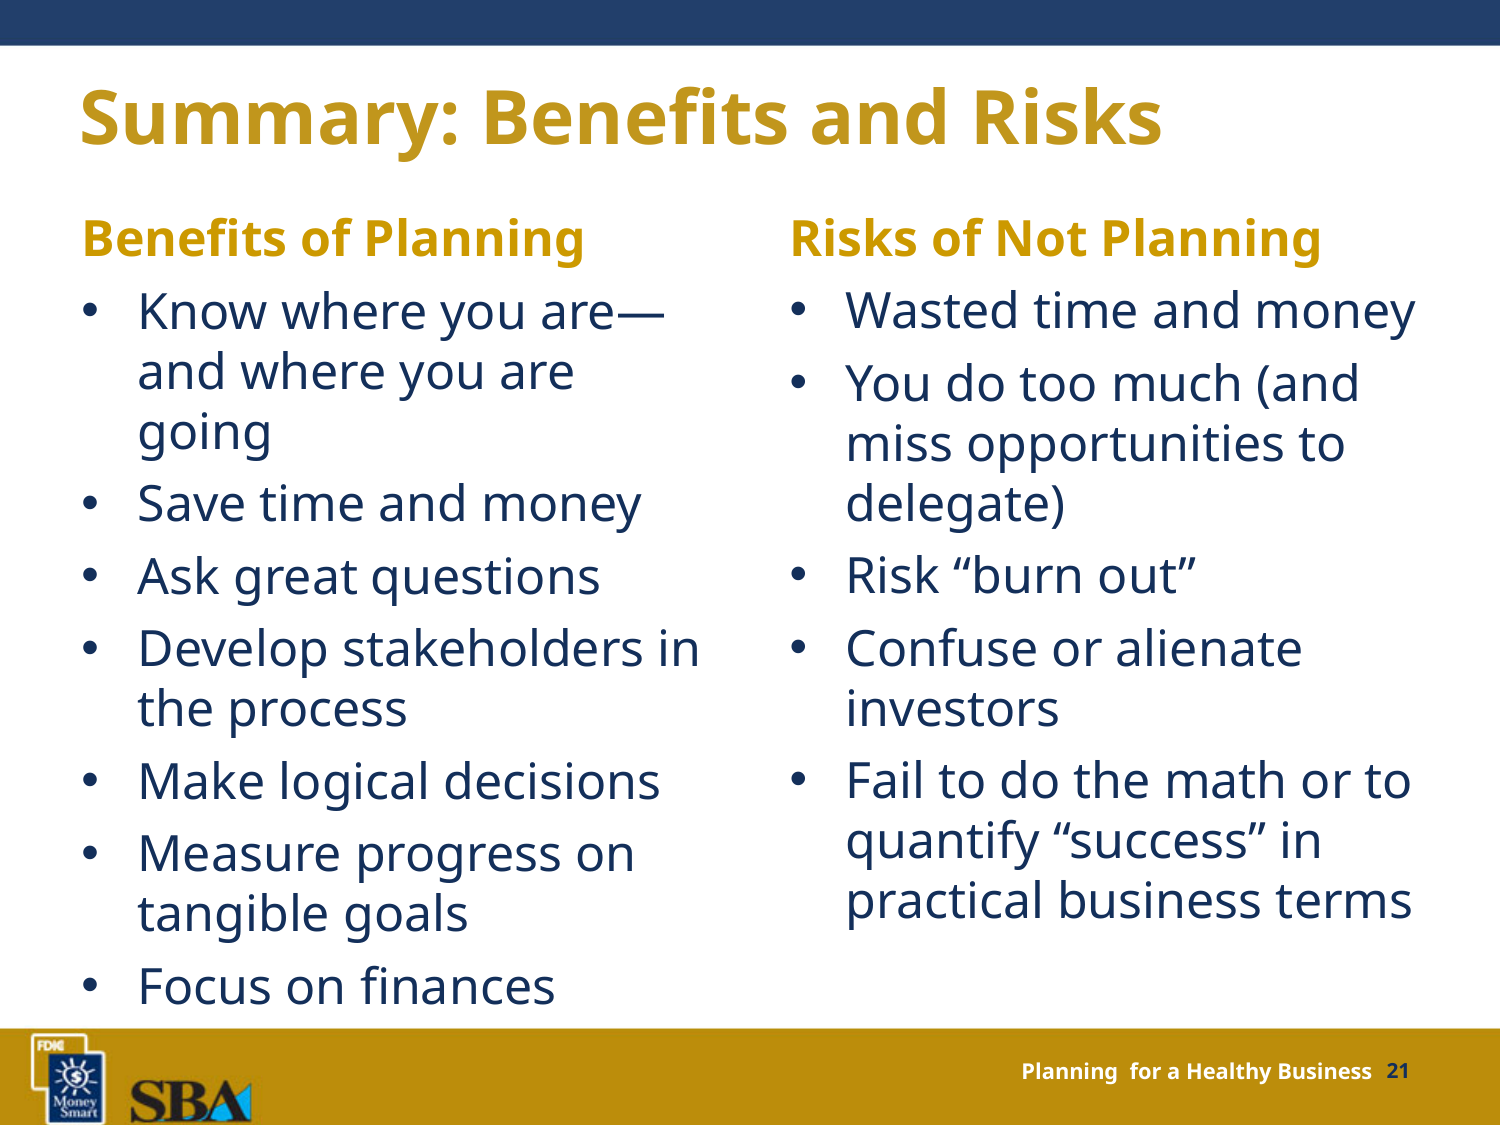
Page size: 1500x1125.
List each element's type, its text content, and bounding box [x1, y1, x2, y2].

list Benefits of Planning Know where you are—and where you are going Save time and money Ask great questions Develop stakeholders in the process Make logical decisions Measure progress on tangible goals Focus on finances [66, 199, 727, 900]
title Summary: Benefits and Risks [64, 62, 1415, 163]
picture [0, 0, 1500, 1125]
text_box Risks of Not Planning Wasted time and money You do too much (and miss opportunities to delegate) Risk “burn out” Confuse or alienate investors Fail to do the math or to quantify “success” in practical business terms [774, 198, 1435, 969]
